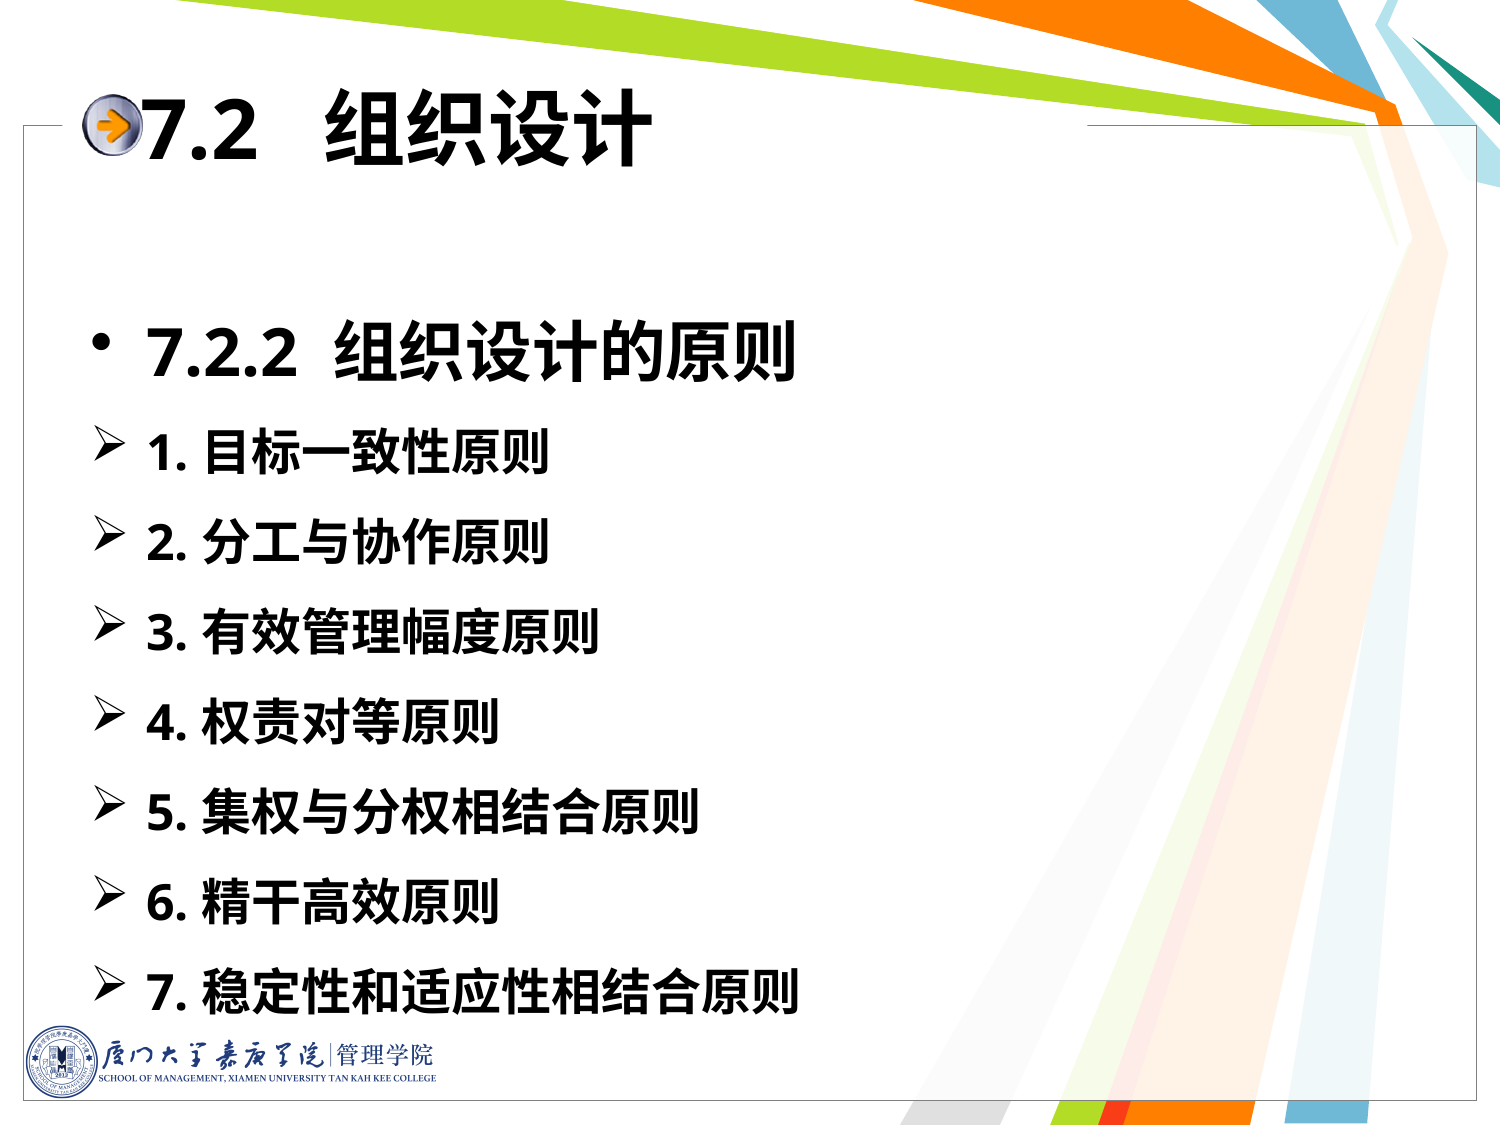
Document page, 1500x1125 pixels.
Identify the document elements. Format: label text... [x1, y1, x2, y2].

picture [24, 1024, 438, 1100]
picture [82, 94, 125, 156]
title 7.2 组织设计 [125, 32, 1159, 220]
list 7.2.2 组织设计的原则 1.目标一致性原则 2.分工与协作原则 3.有效管理幅度原则 4.权责对等原则 5.集权与分权相结合原则 6.精干高效原则 7.稳定性和适应性相结合原则 [75, 262, 1425, 1005]
